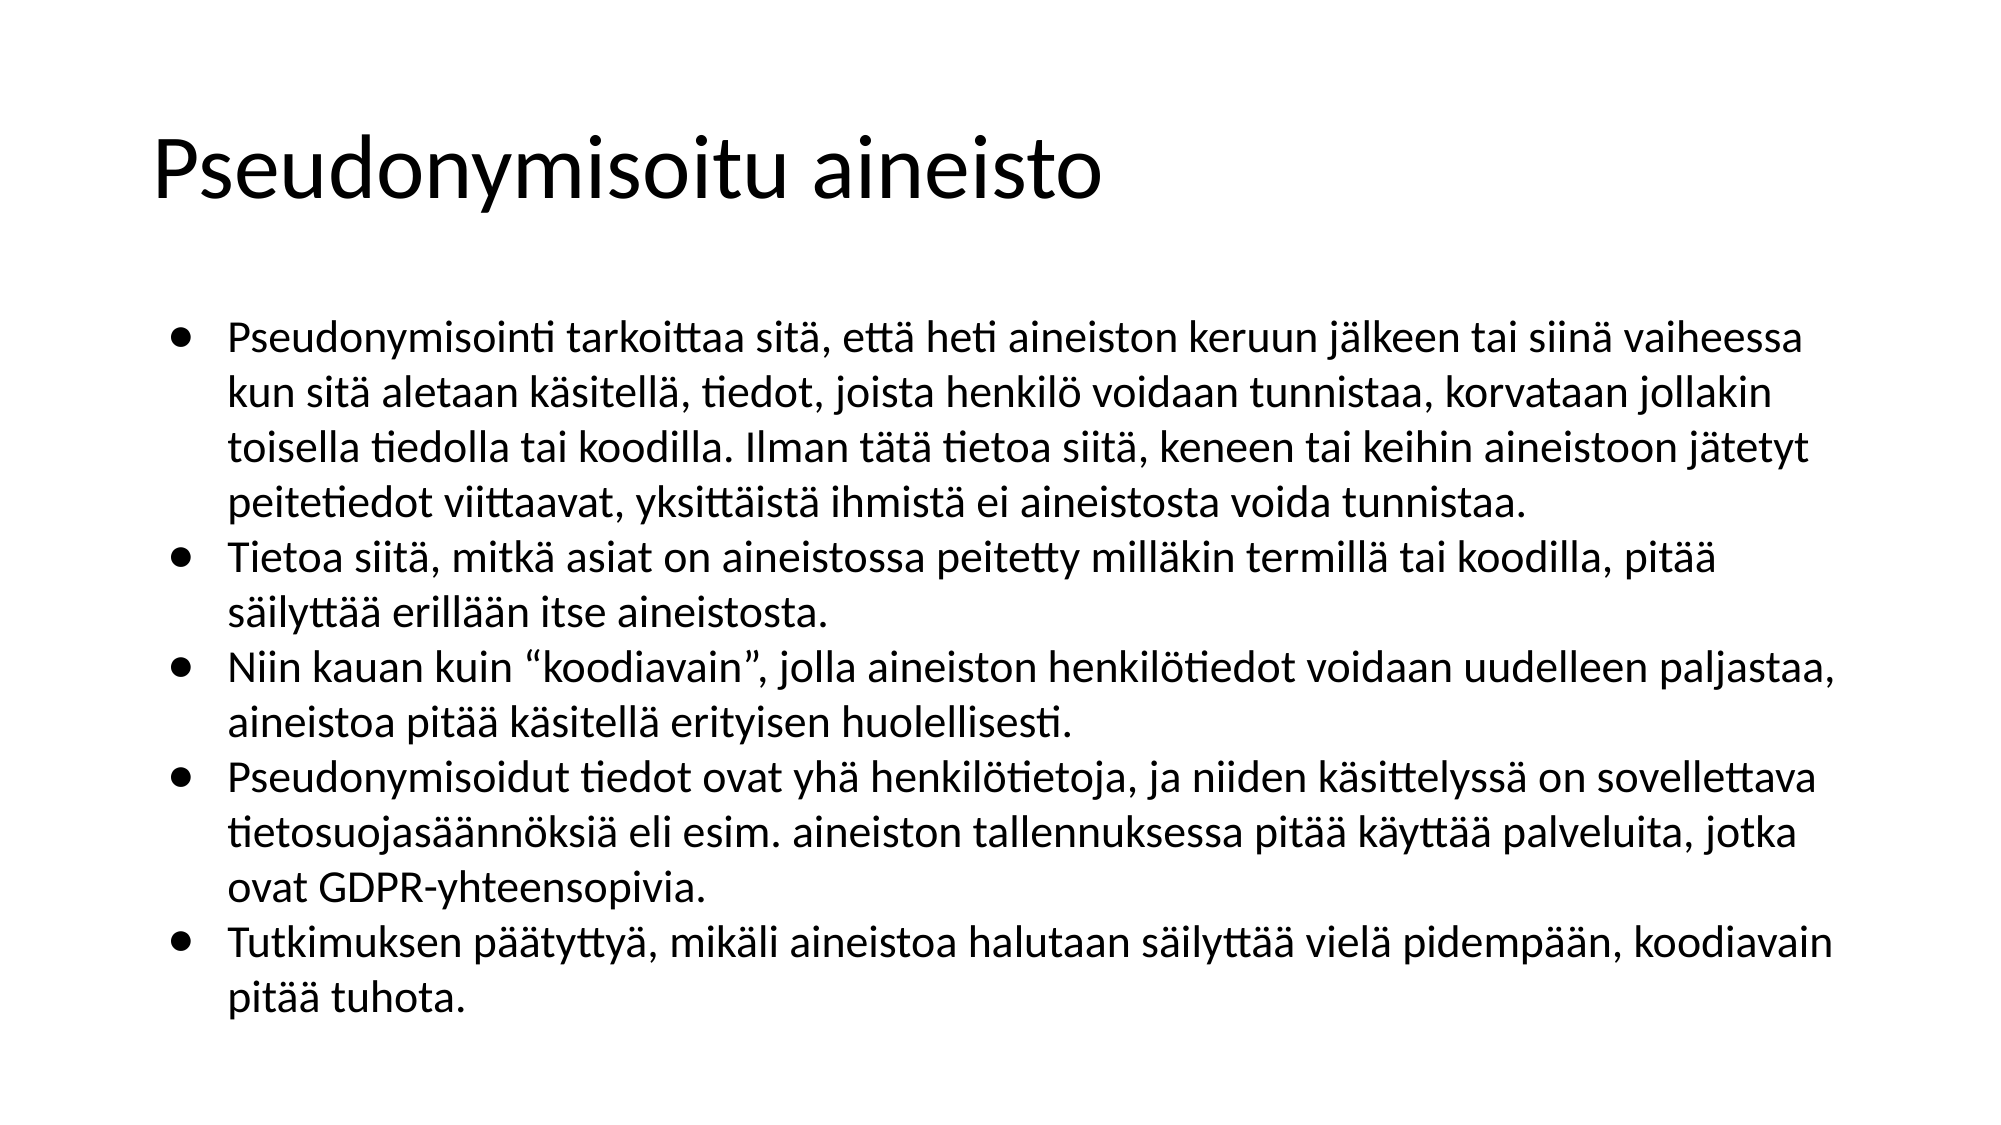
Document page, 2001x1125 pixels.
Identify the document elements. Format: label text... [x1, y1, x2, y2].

list Pseudonymisointi tarkoittaa sitä, että heti aineiston keruun jälkeen tai siinä vaiheessa kun sitä aletaan käsitellä, tiedot, joista henkilö voidaan tunnistaa, korvataan jollakin toisella tiedolla tai koodilla. Ilman tätä tietoa siitä, keneen tai keihin aineistoon jätetyt peitetiedot viittaavat, yksittäistä ihmistä ei aineistosta voida tunnistaa. Tietoa siitä, mitkä asiat on aineistossa peitetty milläkin termillä tai koodilla, pitää säilyttää erillään itse aineistosta. Niin kauan kuin “koodiavain”, jolla aineiston henkilötiedot voidaan uudelleen paljastaa, aineistoa pitää käsitellä erityisen huolellisesti. Pseudonymisoidut tiedot ovat yhä henkilötietoja, ja niiden käsittelyssä on sovellettava tietosuojasäännöksiä eli esim. aineiston tallennuksessa pitää käyttää palveluita, jotka ovat GDPR-yhteensopivia. Tutkimuksen päätyttyä, mikäli aineistoa halutaan säilyttää vielä pidempään, koodiavain pitää tuhota. [137, 299, 1863, 1108]
title Pseudonymisoitu aineisto [137, 59, 1863, 278]
